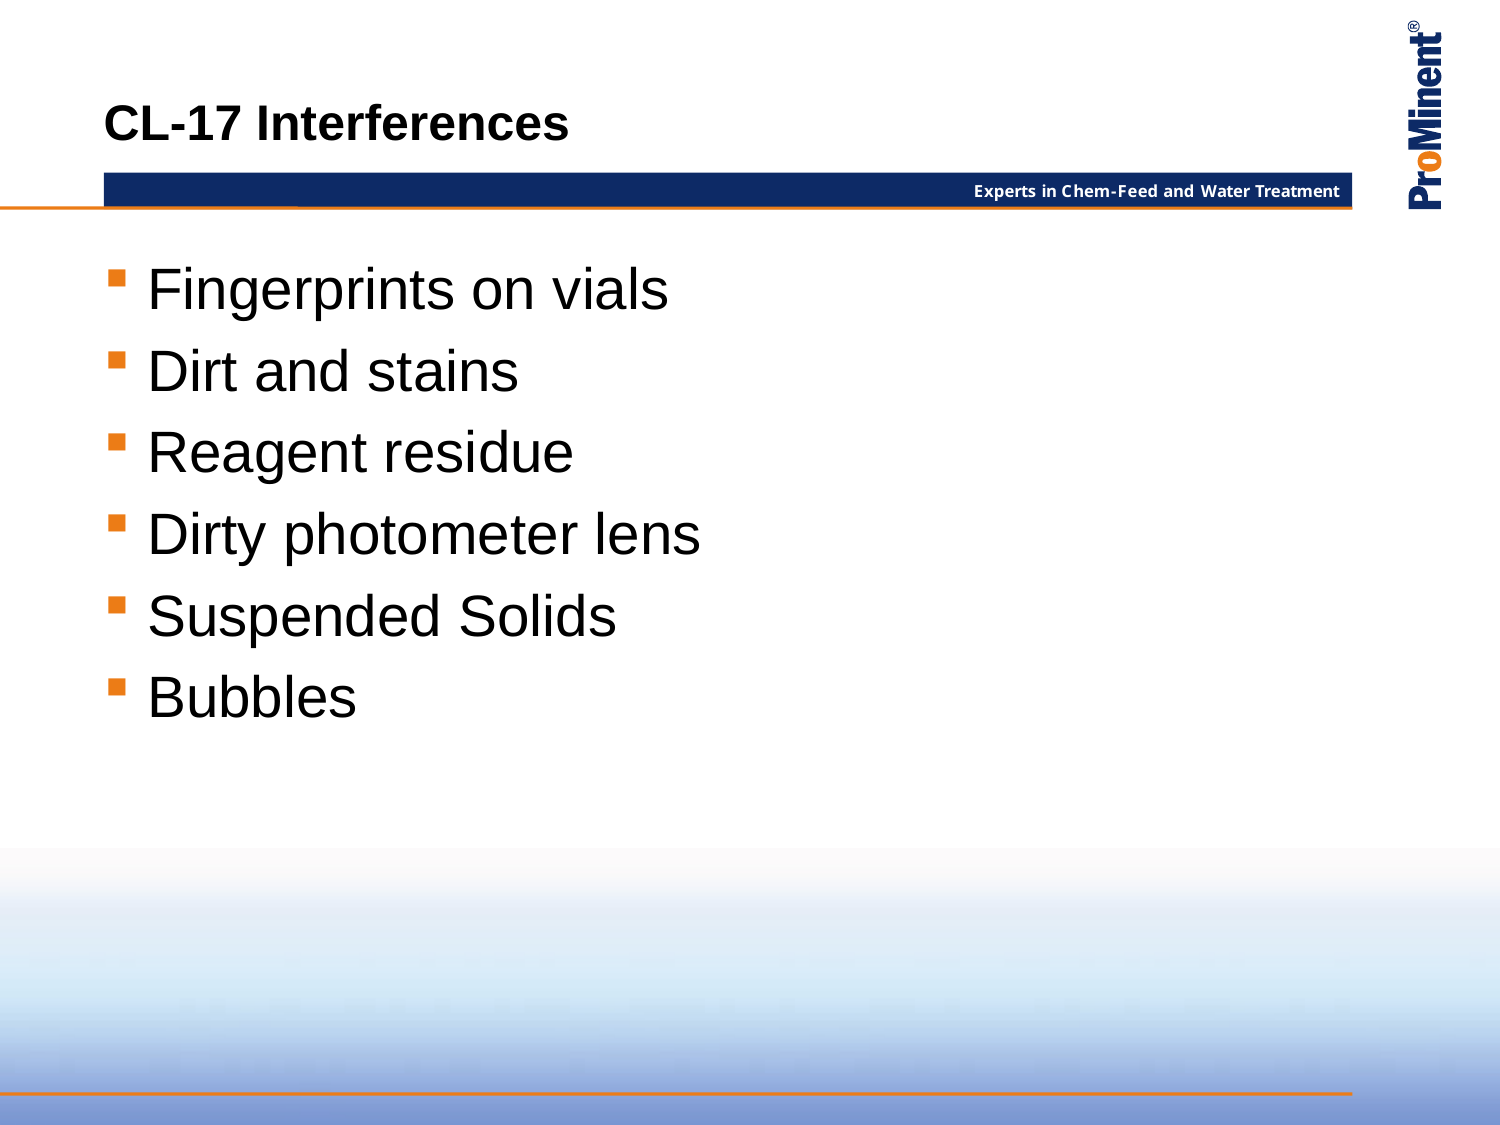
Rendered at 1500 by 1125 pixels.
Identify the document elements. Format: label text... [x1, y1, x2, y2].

list Fingerprints on vials Dirt and stains Reagent residue Dirty photometer lens Suspended Solids Bubbles [88, 243, 1353, 1048]
title CL-17 Interferences [88, 44, 1353, 197]
picture [0, 848, 1500, 1125]
